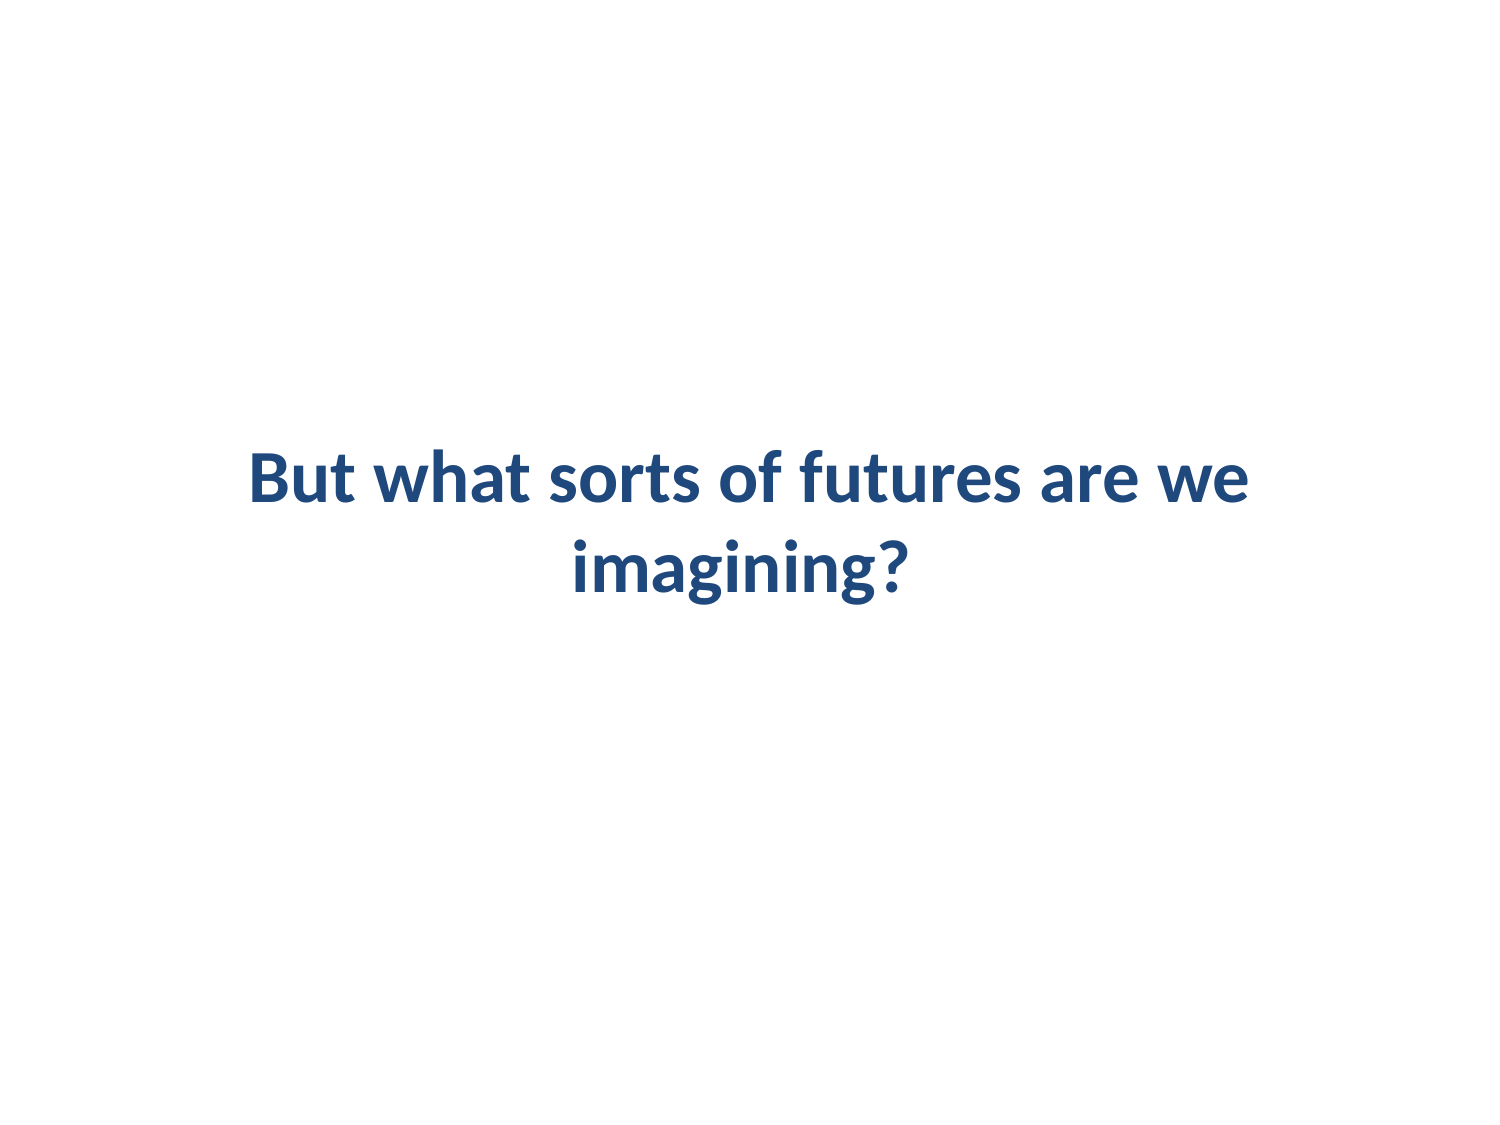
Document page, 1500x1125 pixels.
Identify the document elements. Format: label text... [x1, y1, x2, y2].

title But what sorts of futures are we imagining? [75, 0, 1425, 1125]
